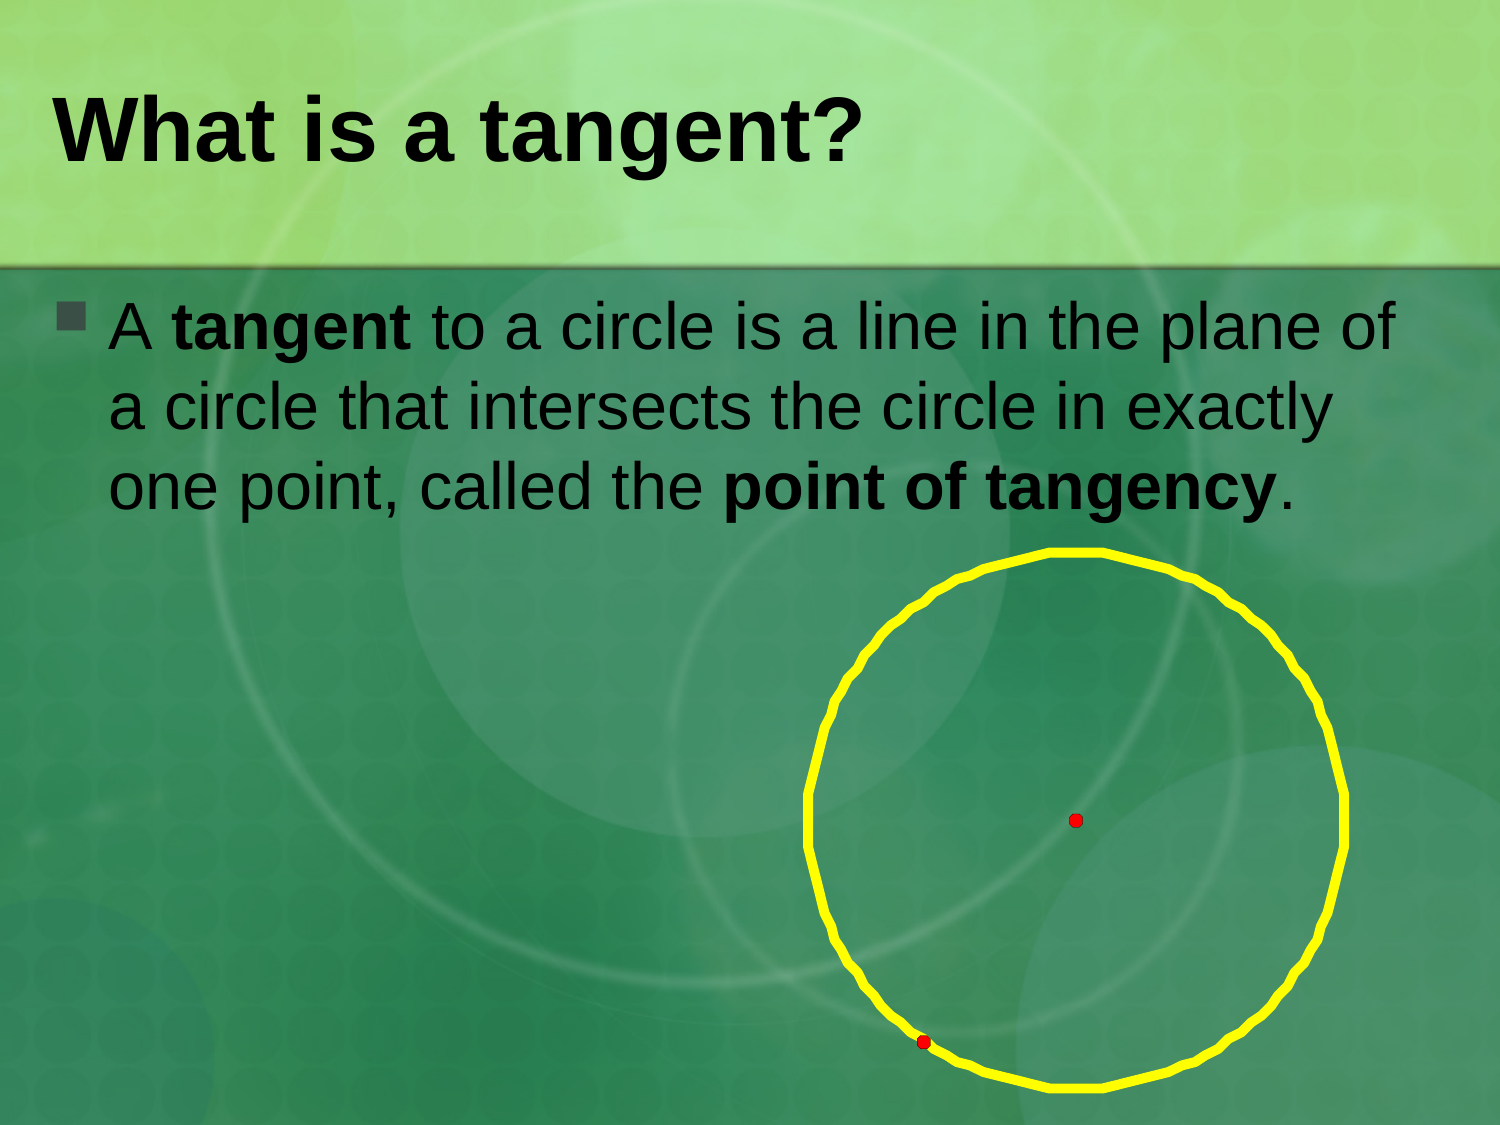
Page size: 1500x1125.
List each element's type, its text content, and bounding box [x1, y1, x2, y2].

list A tangent to a circle is a line in the plane of a circle that intersects the circle in exactly one point, called the point of tangency. [37, 274, 1463, 1101]
title What is a tangent? [37, 24, 1463, 226]
picture [0, 0, 1500, 1125]
